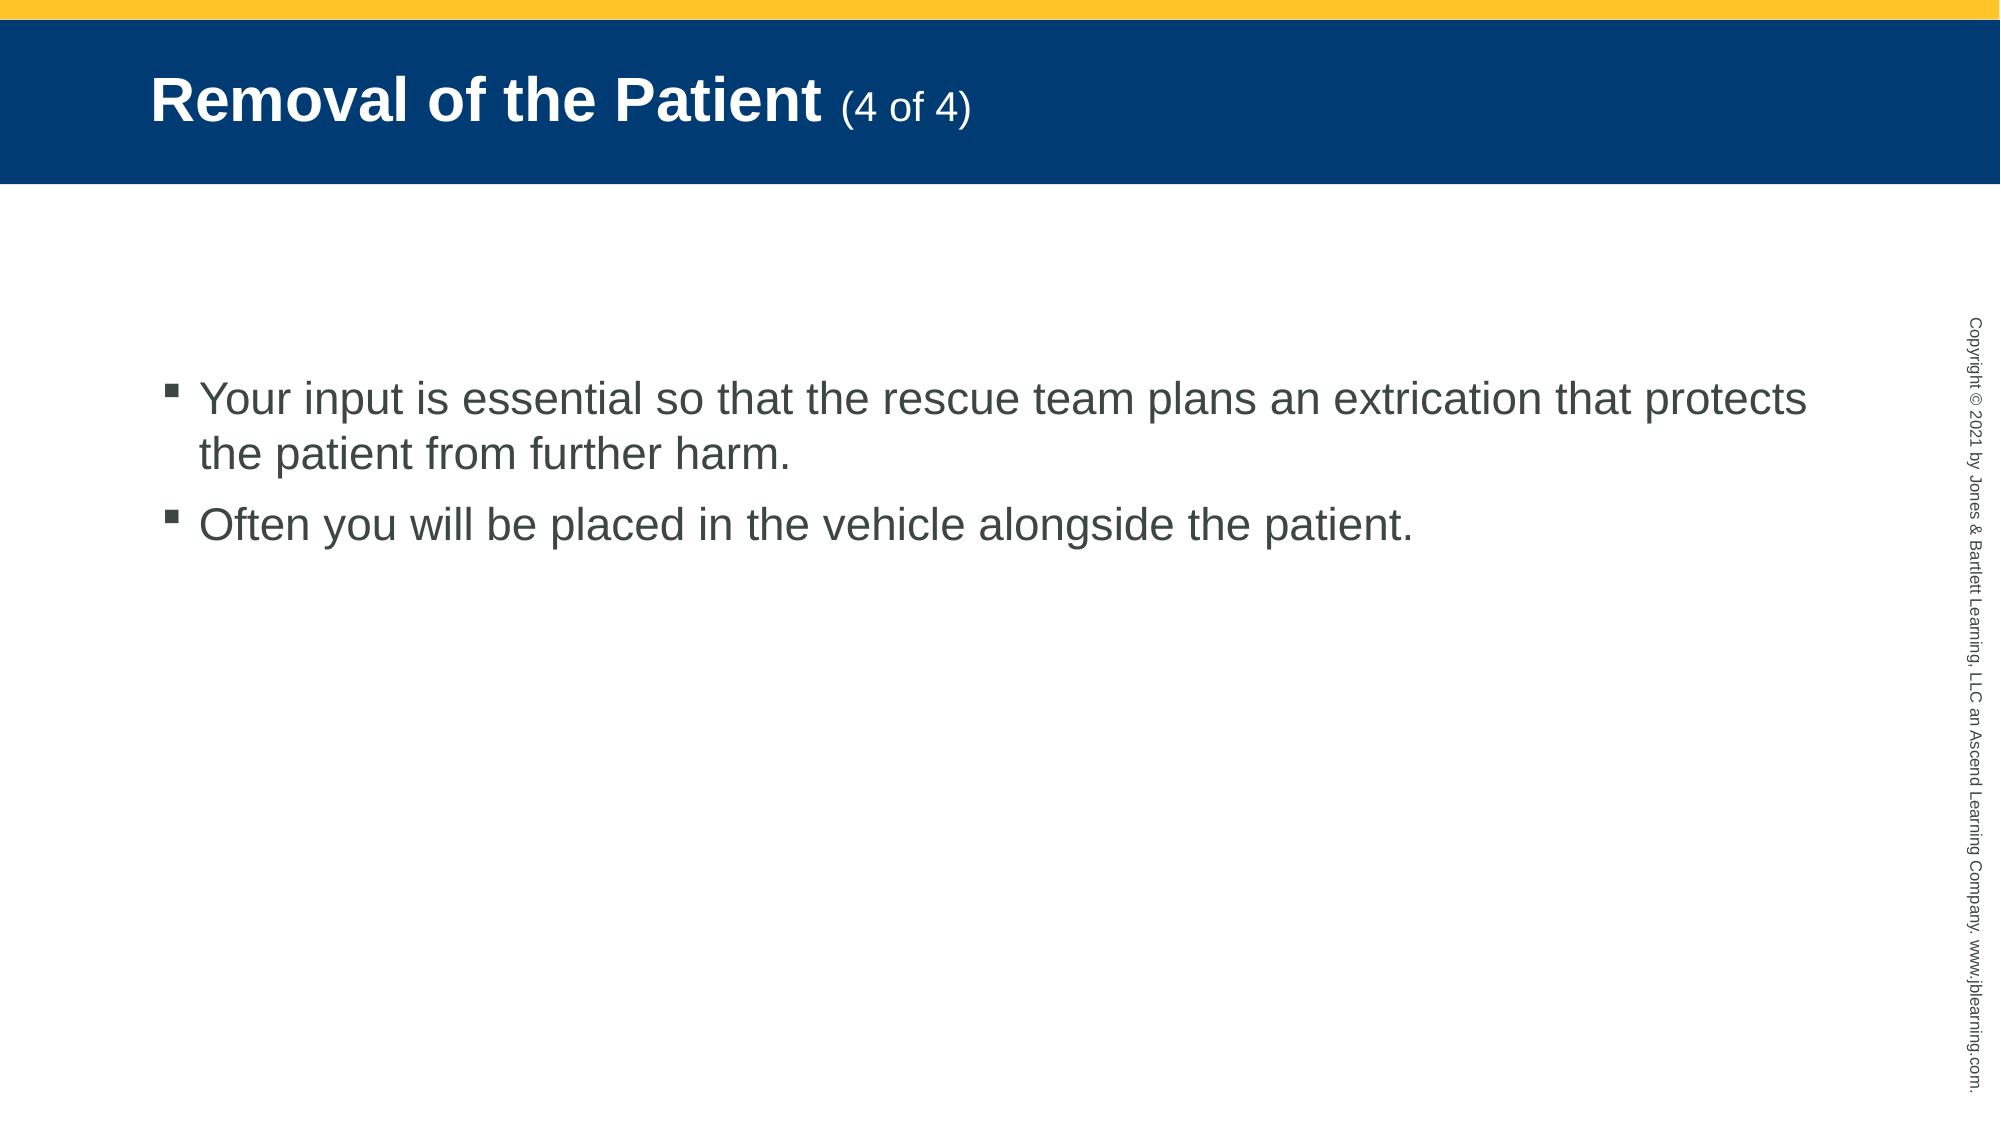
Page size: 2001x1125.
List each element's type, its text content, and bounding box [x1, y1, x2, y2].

list Your input is essential so that the rescue team plans an extrication that protects the patient from further harm. Often you will be placed in the vehicle alongside the patient. [146, 361, 1859, 1016]
title Removal of the Patient (4 of 4) [0, 19, 2000, 185]
